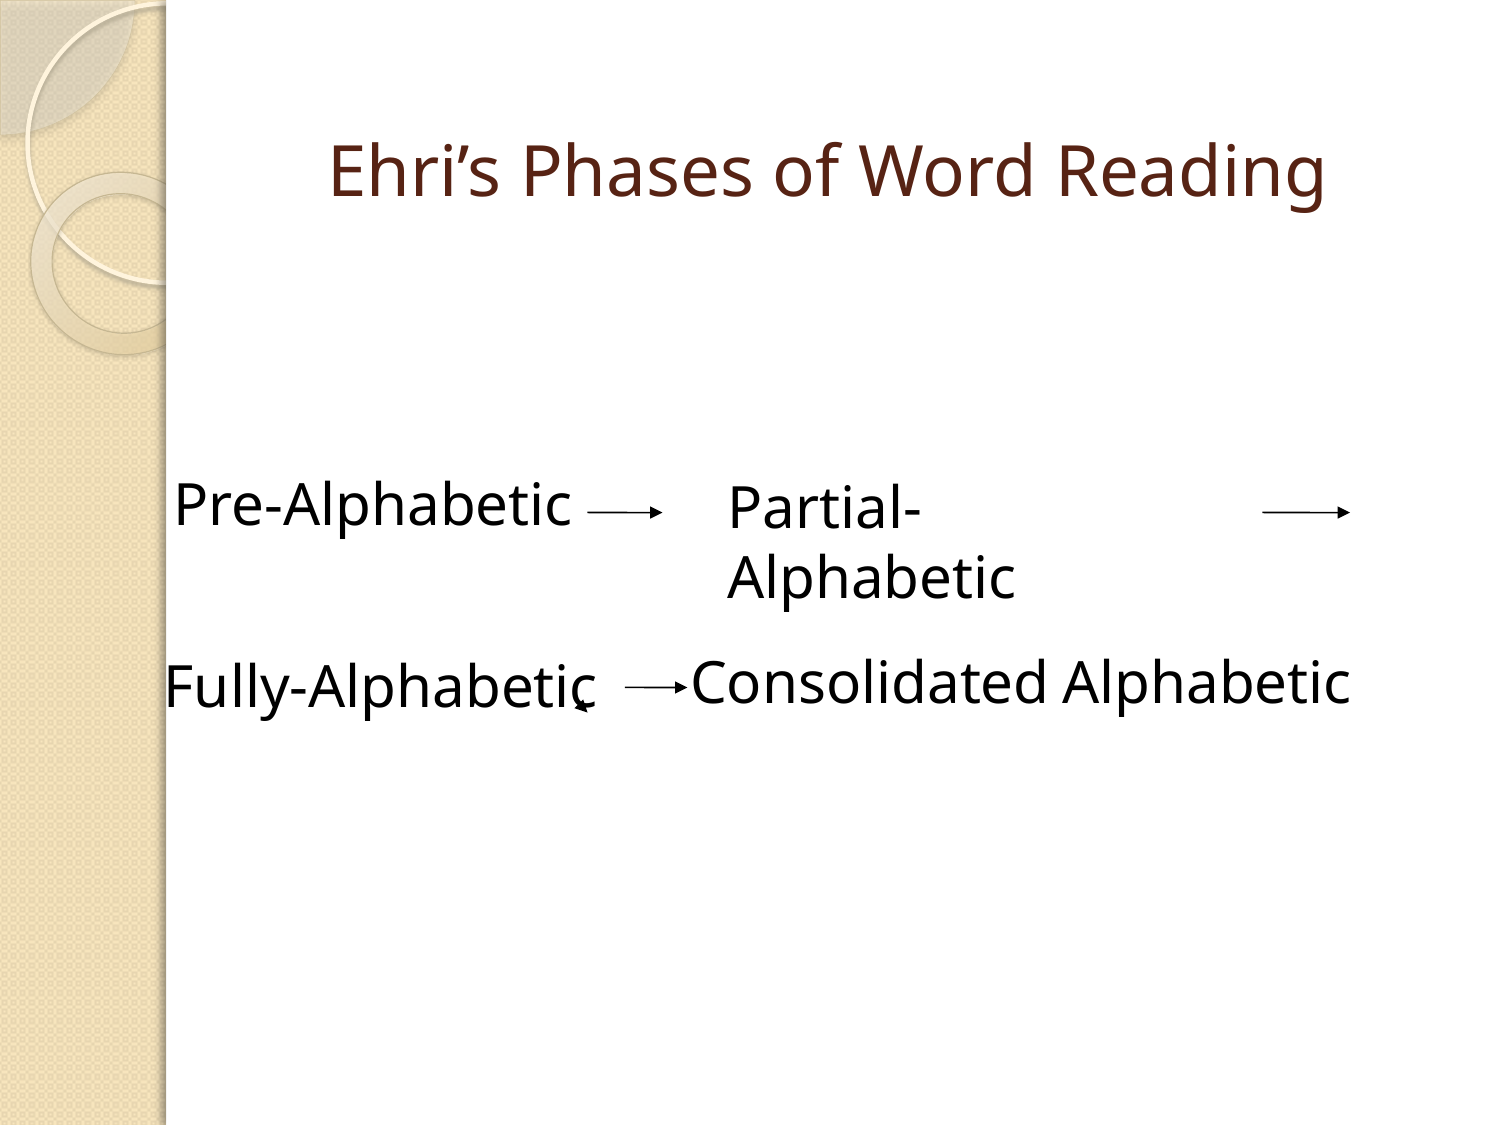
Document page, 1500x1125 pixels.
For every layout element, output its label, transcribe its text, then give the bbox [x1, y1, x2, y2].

text_box Partial-Alphabetic [712, 462, 1213, 618]
text_box Pre-Alphabetic [158, 459, 588, 545]
title Ehri’s Phases of Word Reading [312, 112, 1475, 225]
text_box Fully-Alphabetic [148, 641, 613, 727]
text_box Consolidated Alphabetic [675, 637, 1367, 723]
text_box [574, 699, 588, 713]
text_box [587, 506, 663, 519]
text_box [1262, 506, 1351, 519]
